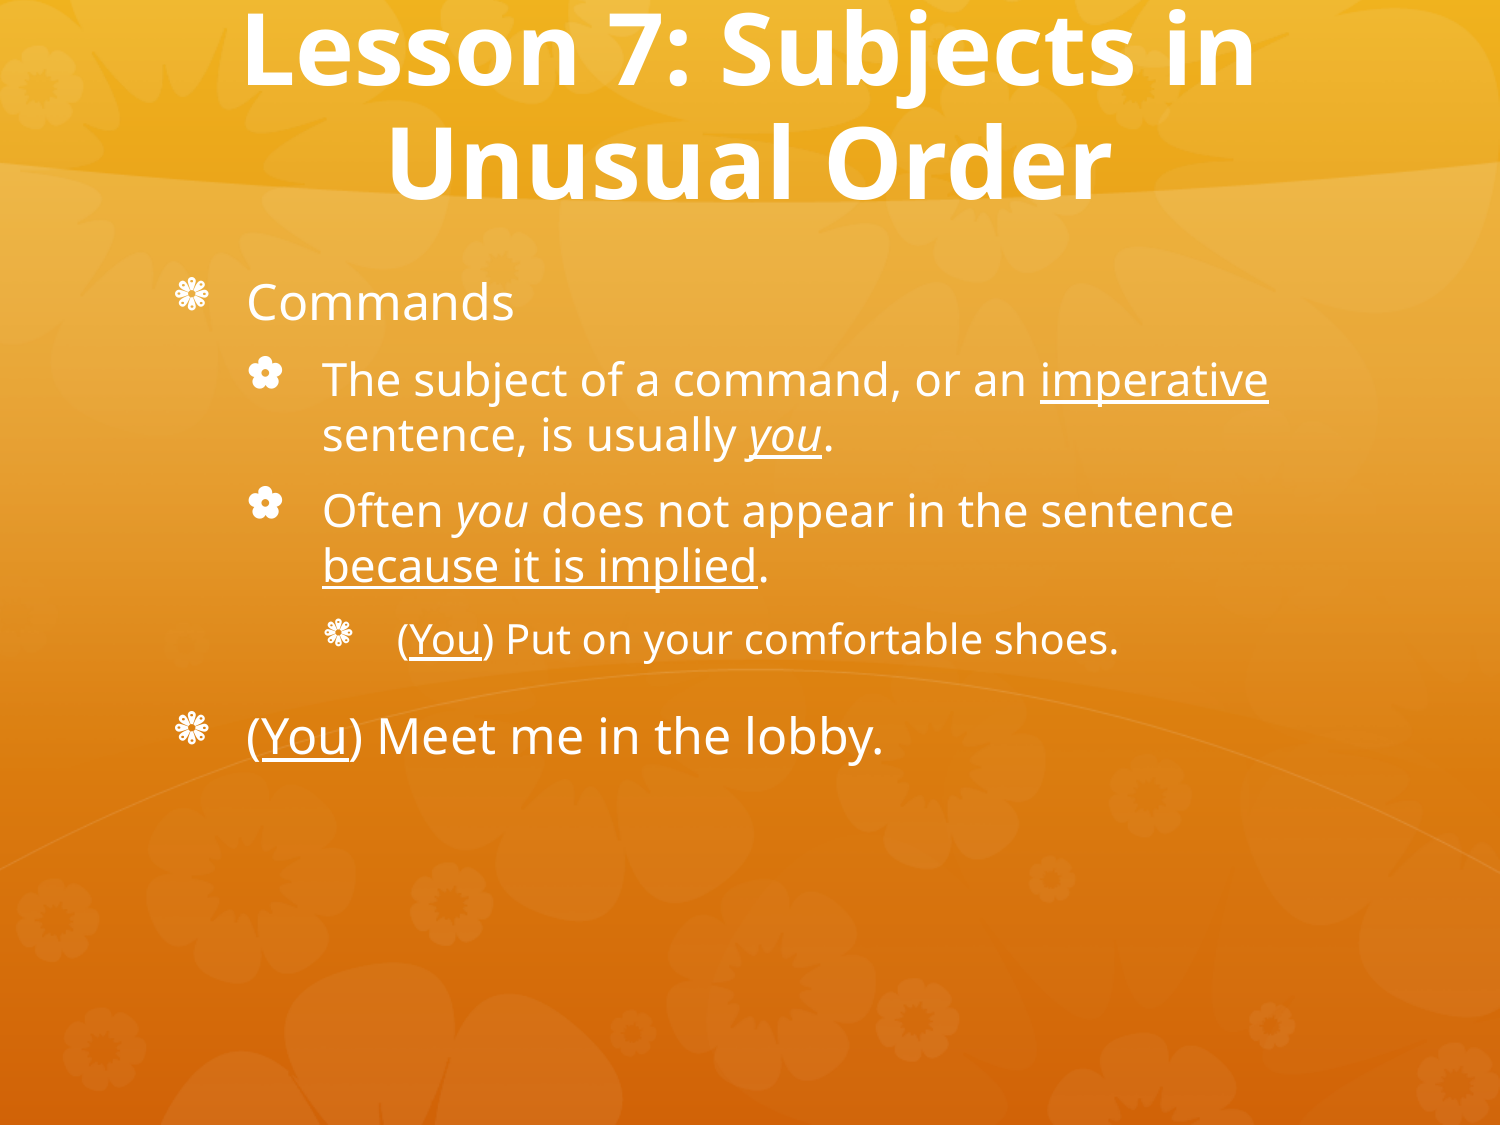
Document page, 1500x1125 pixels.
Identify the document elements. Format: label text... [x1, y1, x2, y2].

title Lesson 7: Subjects in Unusual Order [127, 14, 1372, 203]
picture [0, 0, 1500, 1125]
list Commands The subject of a command, or an imperative sentence, is usually you. Often you does not appear in the sentence because it is implied. (You) Put on your comfortable shoes. (You) Meet me in the lobby. [156, 262, 1344, 967]
